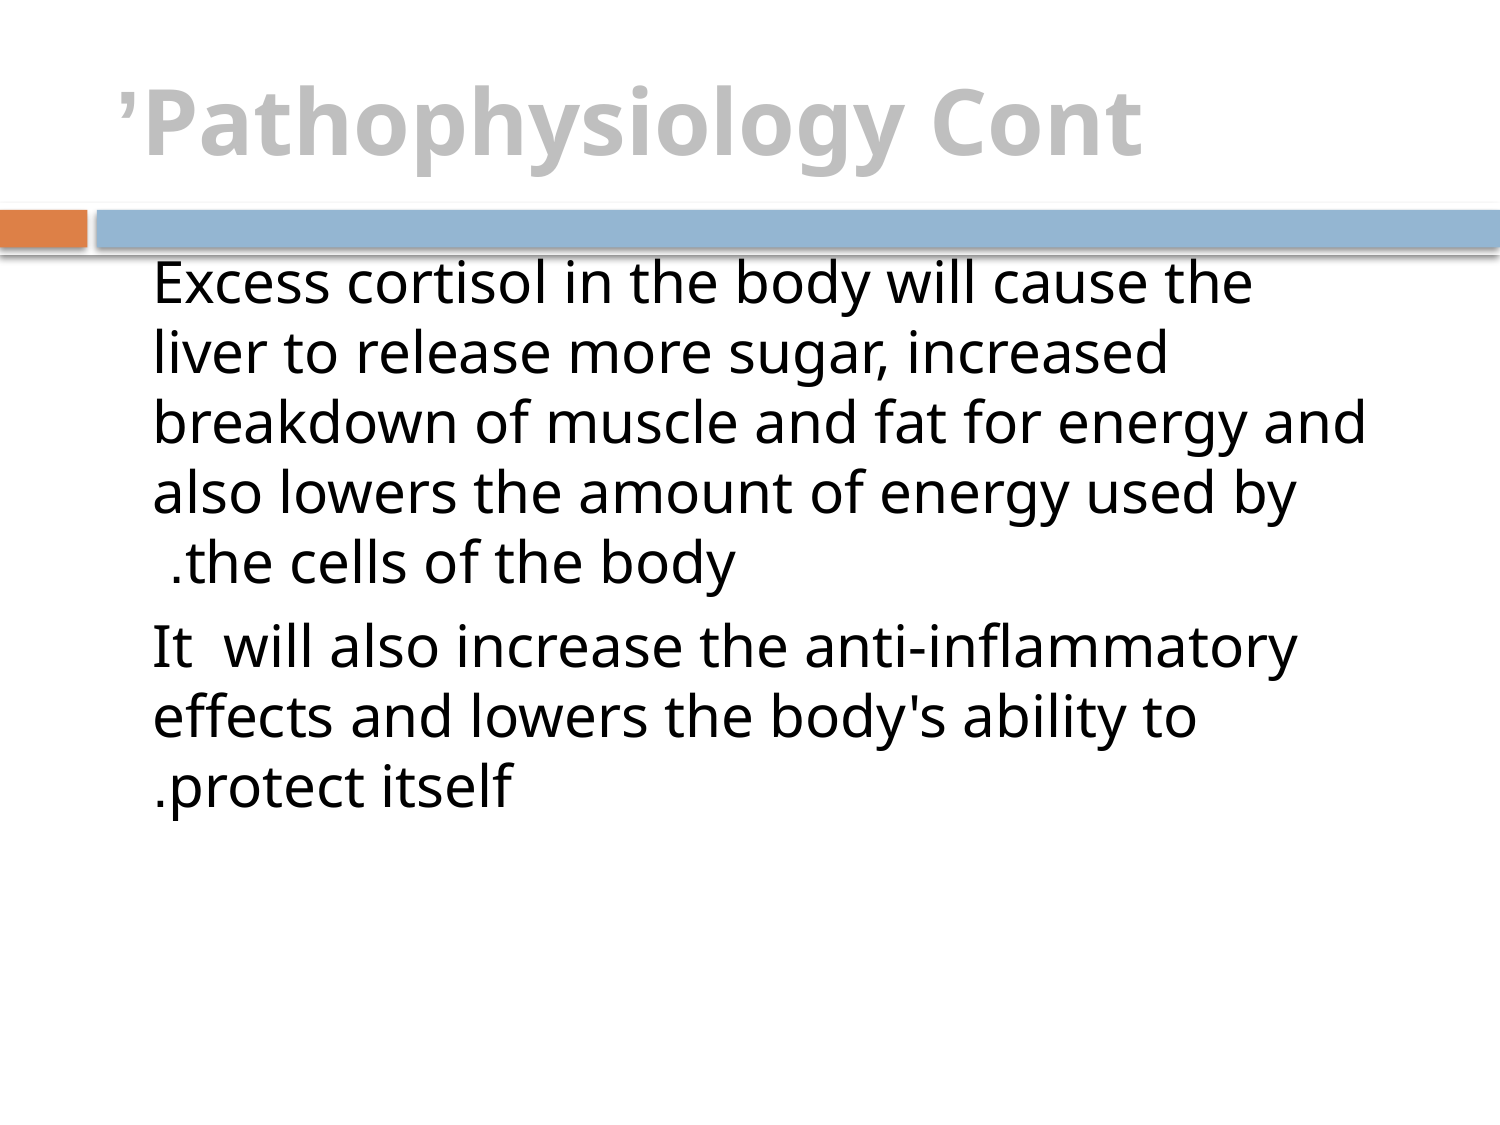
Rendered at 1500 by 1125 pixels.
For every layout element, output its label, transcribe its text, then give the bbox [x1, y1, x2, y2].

list Excess cortisol in the body will cause the liver to release more sugar, increased breakdown of muscle and fat for energy and also lowers the amount of energy used by the cells of the body. It will also increase the anti-inflammatory effects and lowers the body's ability to protect itself. [137, 237, 1413, 988]
title Pathophysiology Cont’ [100, 37, 1439, 201]
